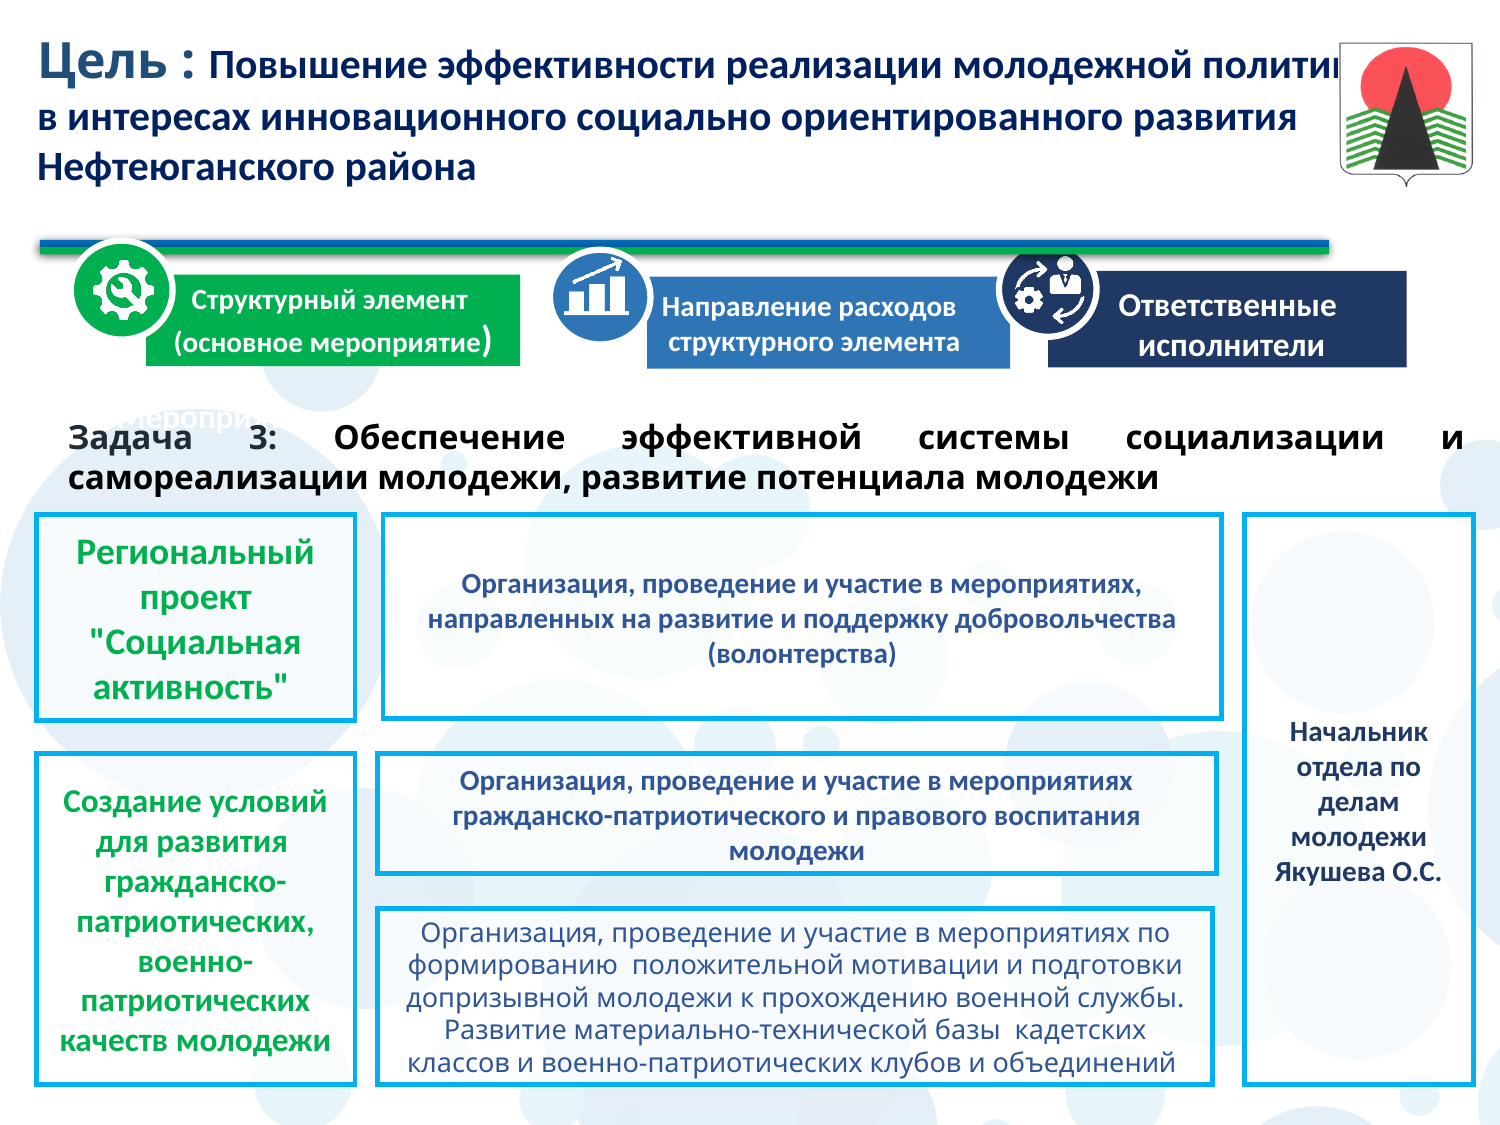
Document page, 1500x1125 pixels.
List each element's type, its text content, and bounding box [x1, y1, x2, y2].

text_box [514, 603, 949, 664]
text_box [1360, 270, 1408, 368]
text_box Организация, проведение и участие в мероприятиях гражданско-патриотического и правового воспитания молодежи [377, 752, 1217, 875]
picture [1338, 41, 1474, 188]
text_box [1087, 263, 1098, 320]
text_box Ответственные исполнители [1103, 235, 1360, 368]
picture [1012, 256, 1087, 324]
text_box [1047, 270, 1103, 368]
text_box Цель : Повышение эффективности реализации молодежной политики в интересах инновационного социально ориентированного развития Нефтеюганского района [22, 21, 1406, 197]
text_box Начальник отдела по делам молодежи Якушева О.С. [1243, 514, 1475, 1085]
text_box [548, 256, 652, 346]
text_box [997, 263, 1083, 338]
text_box Региональный проект "Социальная активность" [35, 514, 356, 721]
picture [93, 260, 154, 320]
text_box [69, 255, 174, 341]
text_box Создание условий для развития гражданско-патриотических, военно-патриотических качеств молодежи [35, 752, 356, 1085]
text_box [39, 239, 1330, 255]
text_box Направление расходов структурного элемента [646, 276, 1011, 368]
picture [564, 254, 629, 318]
text_box Структурный элемент (основное мероприятие) [145, 274, 521, 367]
text_box Задача 3: Обеспечение эффективной системы социализации и самореализации молодежи, развитие потенциала молодежи [53, 368, 1481, 504]
text_box Организация, проведение и участие в мероприятиях, направленных на развитие и поддержку добровольчества (волонтерства) [382, 514, 1223, 720]
text_box Организация, проведение и участие в мероприятиях по формированию положительной мотивации и подготовки допризывной молодежи к прохождению военной службы. Развитие материально-технической базы кадетских классов и военно-патриотических клубов и объединений [377, 907, 1214, 1085]
